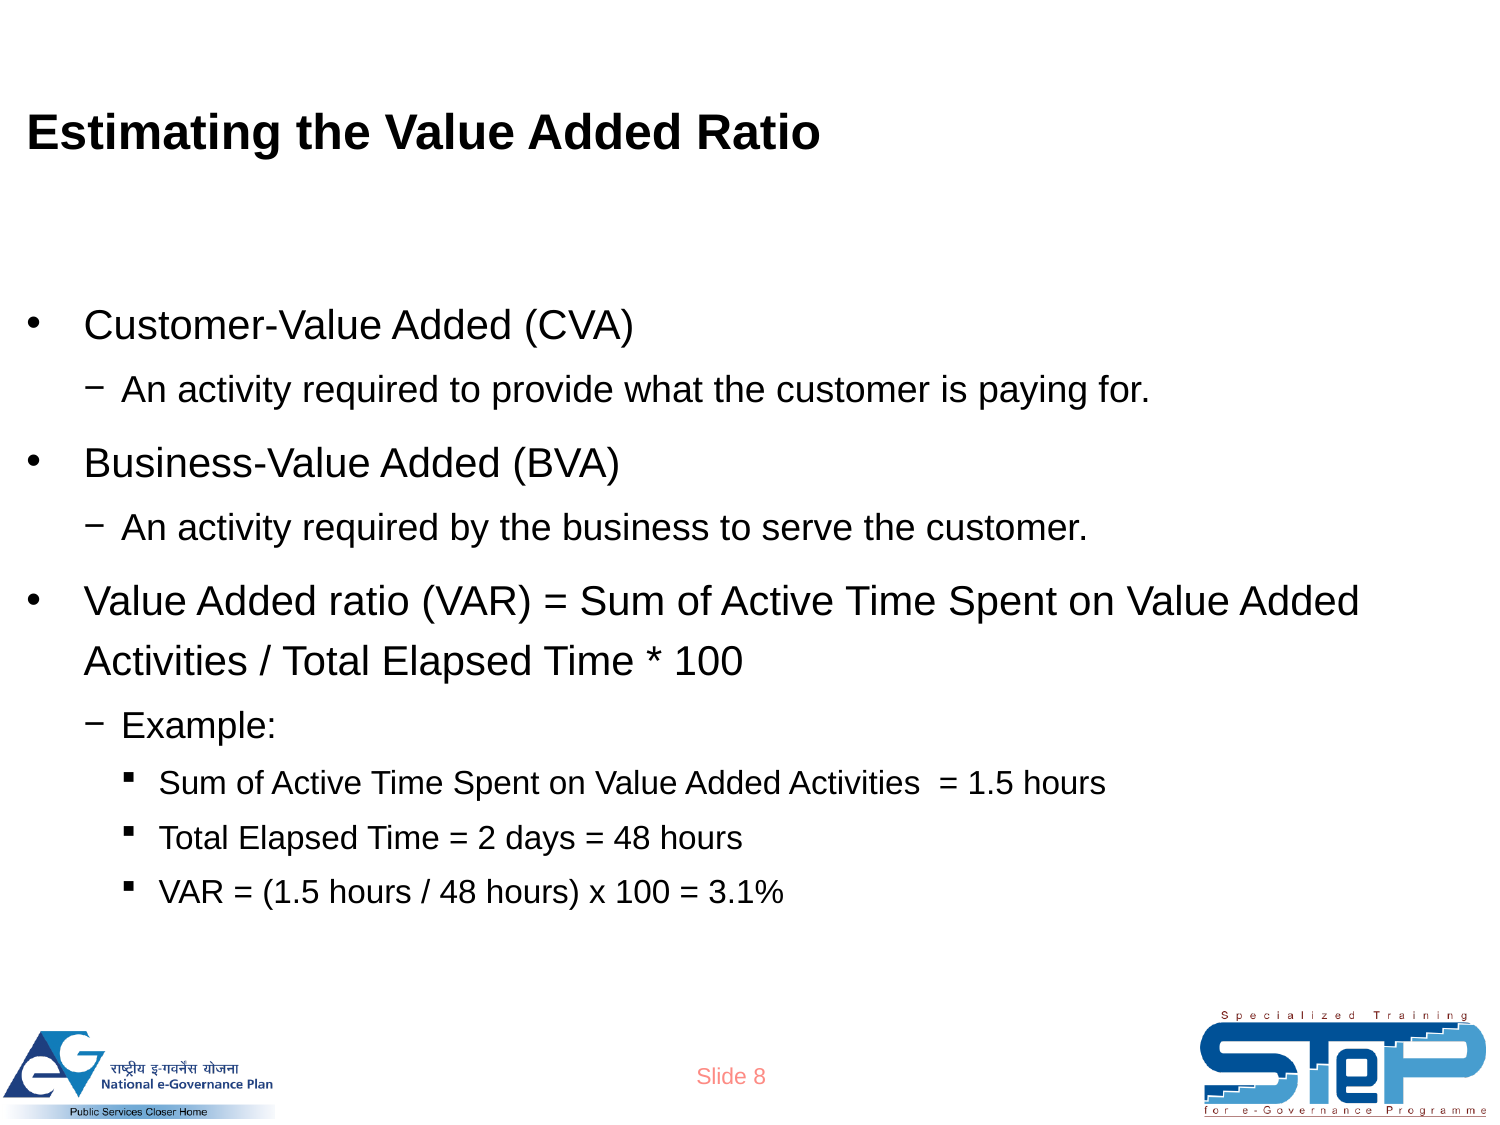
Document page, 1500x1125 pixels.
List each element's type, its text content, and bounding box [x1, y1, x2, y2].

picture [2, 1031, 275, 1119]
picture [1200, 1011, 1486, 1117]
list Customer-Value Added (CVA) An activity required to provide what the customer is paying for. Business-Value Added (BVA) An activity required by the business to serve the customer. Value Added ratio (VAR) = Sum of Active Time Spent on Value Added Activities / Total Elapsed Time * 100 Example: Sum of Active Time Spent on Value Added Activities = 1.5 hours Total Elapsed Time = 2 days = 48 hours VAR = (1.5 hours / 48 hours) x 100 = 3.1% [26, 287, 1474, 999]
title Estimating the Value Added Ratio [26, 99, 1472, 224]
